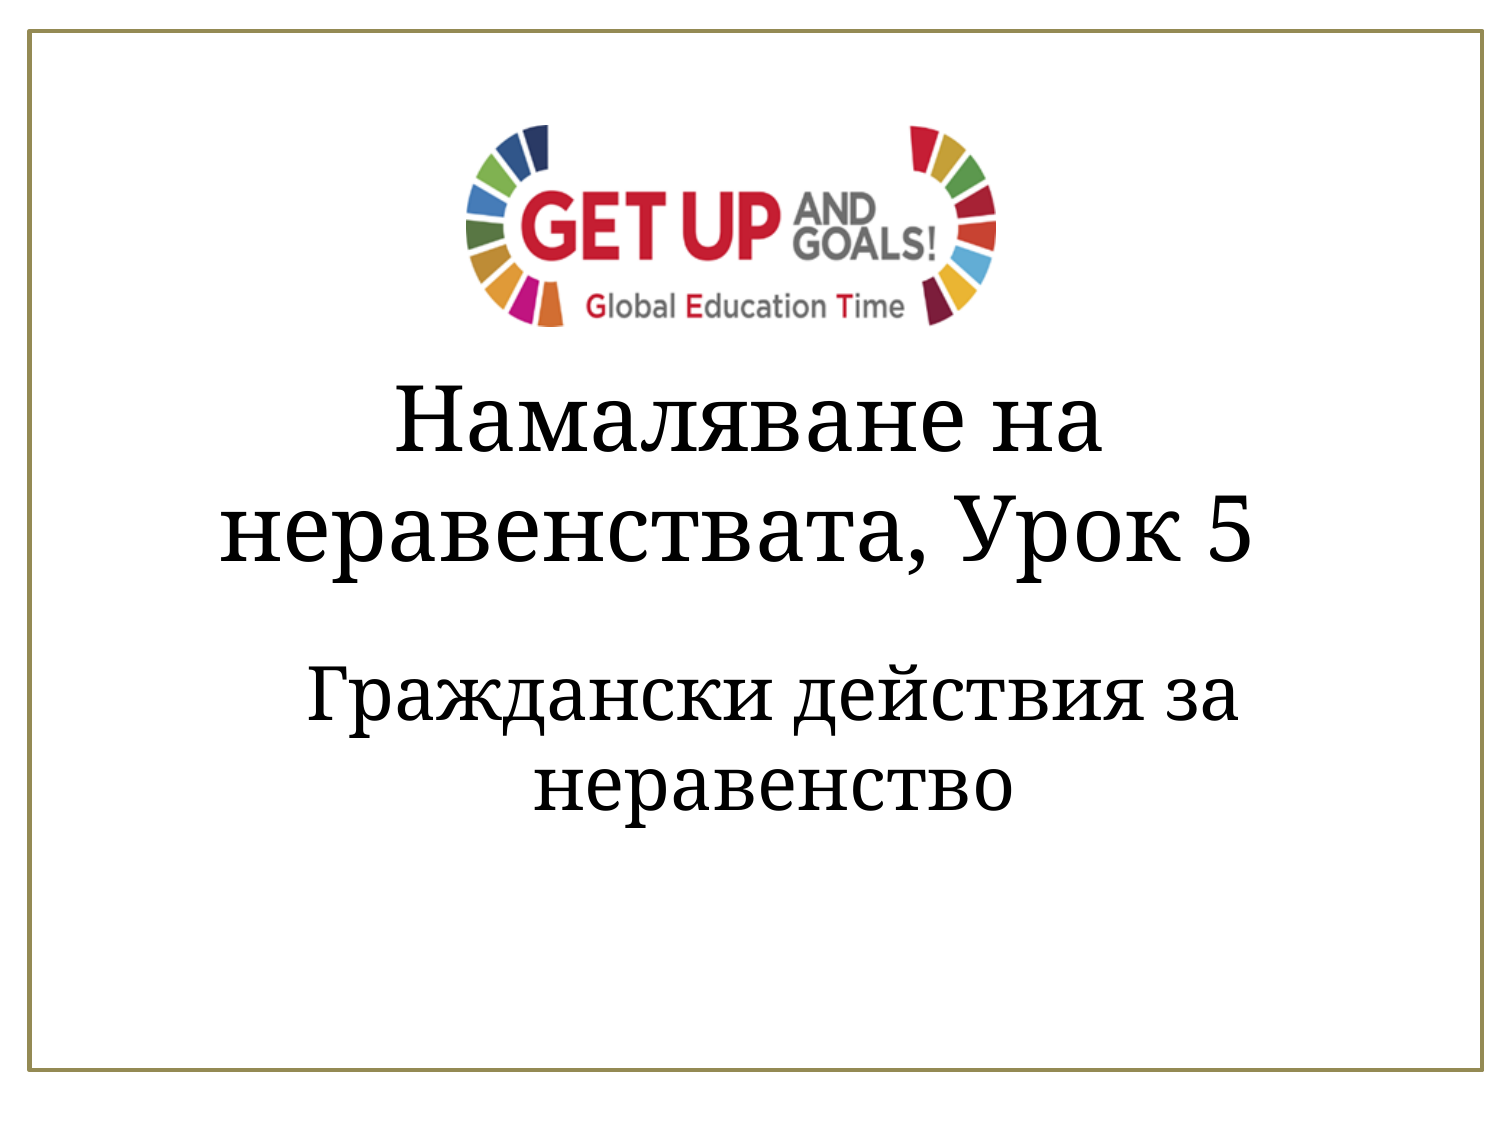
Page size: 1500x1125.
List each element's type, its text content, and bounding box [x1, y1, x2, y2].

subtitle Граждански действия за неравенство [225, 637, 1325, 925]
text_box [27, 29, 1484, 1072]
title Намаляване на неравенствата, Урок 5 [112, 349, 1388, 591]
picture [466, 125, 996, 327]
